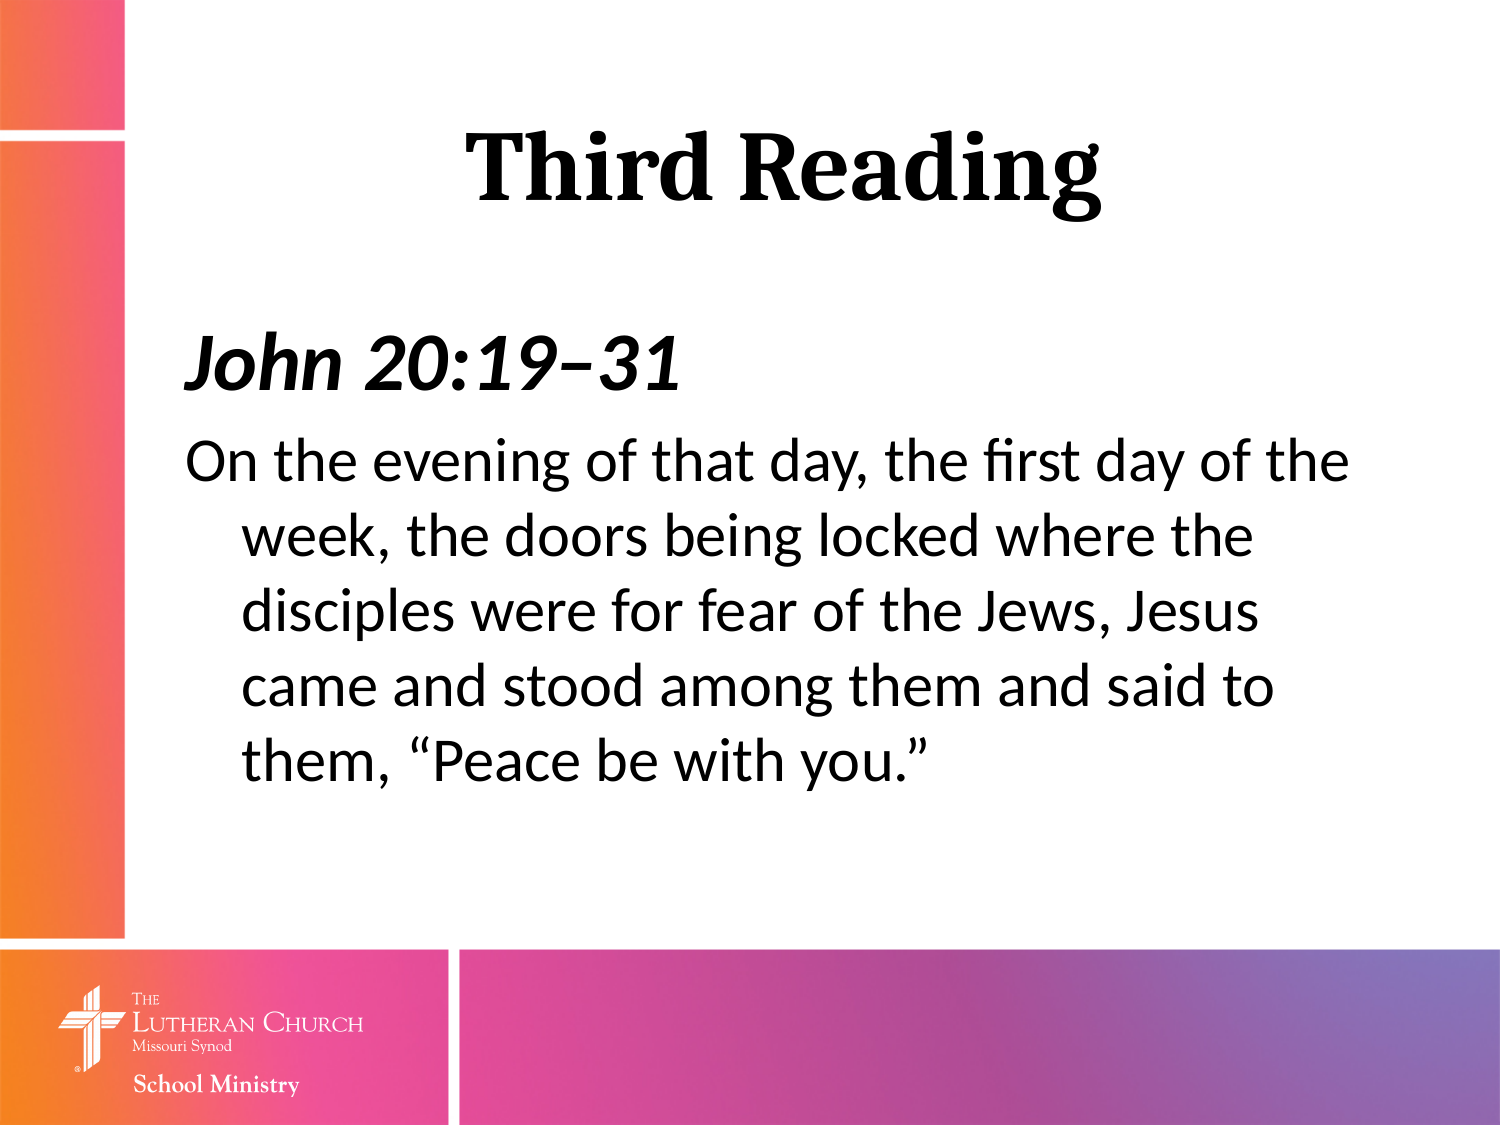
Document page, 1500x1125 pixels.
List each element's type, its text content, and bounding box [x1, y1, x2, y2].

picture [0, 0, 1500, 1125]
list John 20:19–31 On the evening of that day, the first day of the week, the doors being locked where the disciples were for fear of the Jews, Jesus came and stood among them and said to them, “Peace be with you.” [170, 299, 1397, 918]
title Third Reading [170, 59, 1397, 278]
